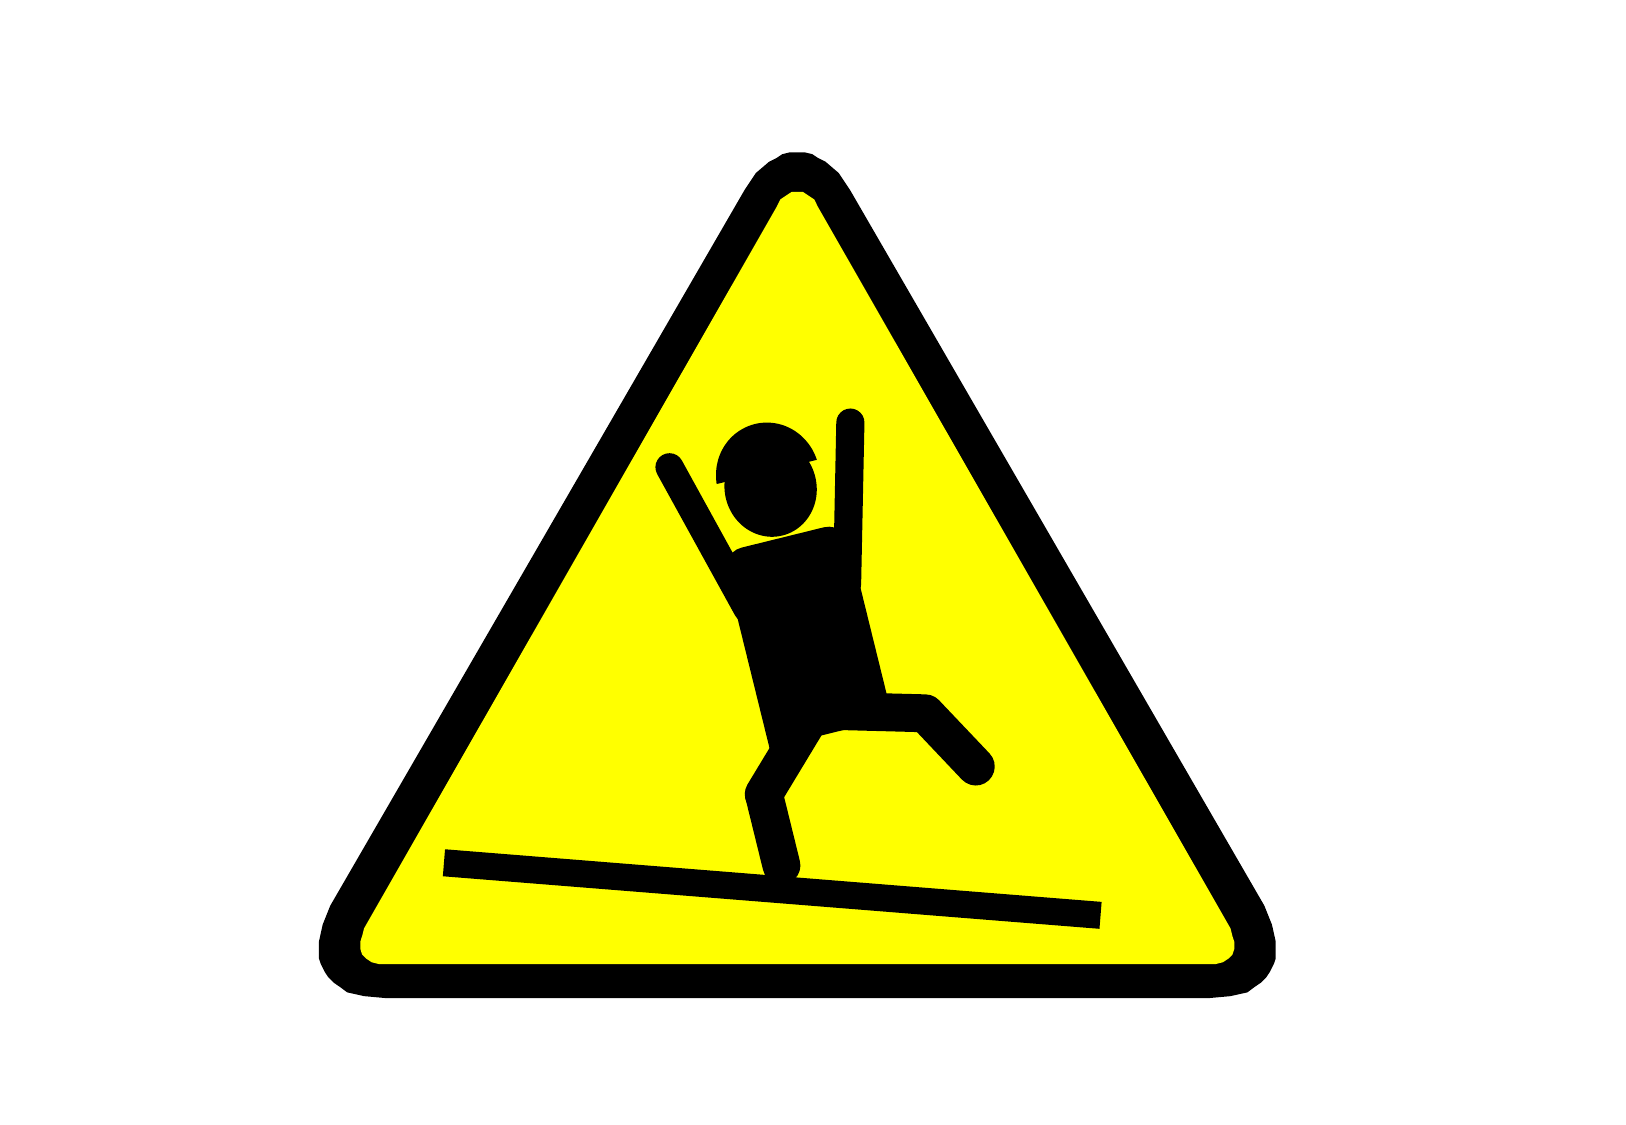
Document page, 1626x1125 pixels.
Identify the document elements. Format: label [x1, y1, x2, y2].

text_box [318, 152, 1276, 999]
